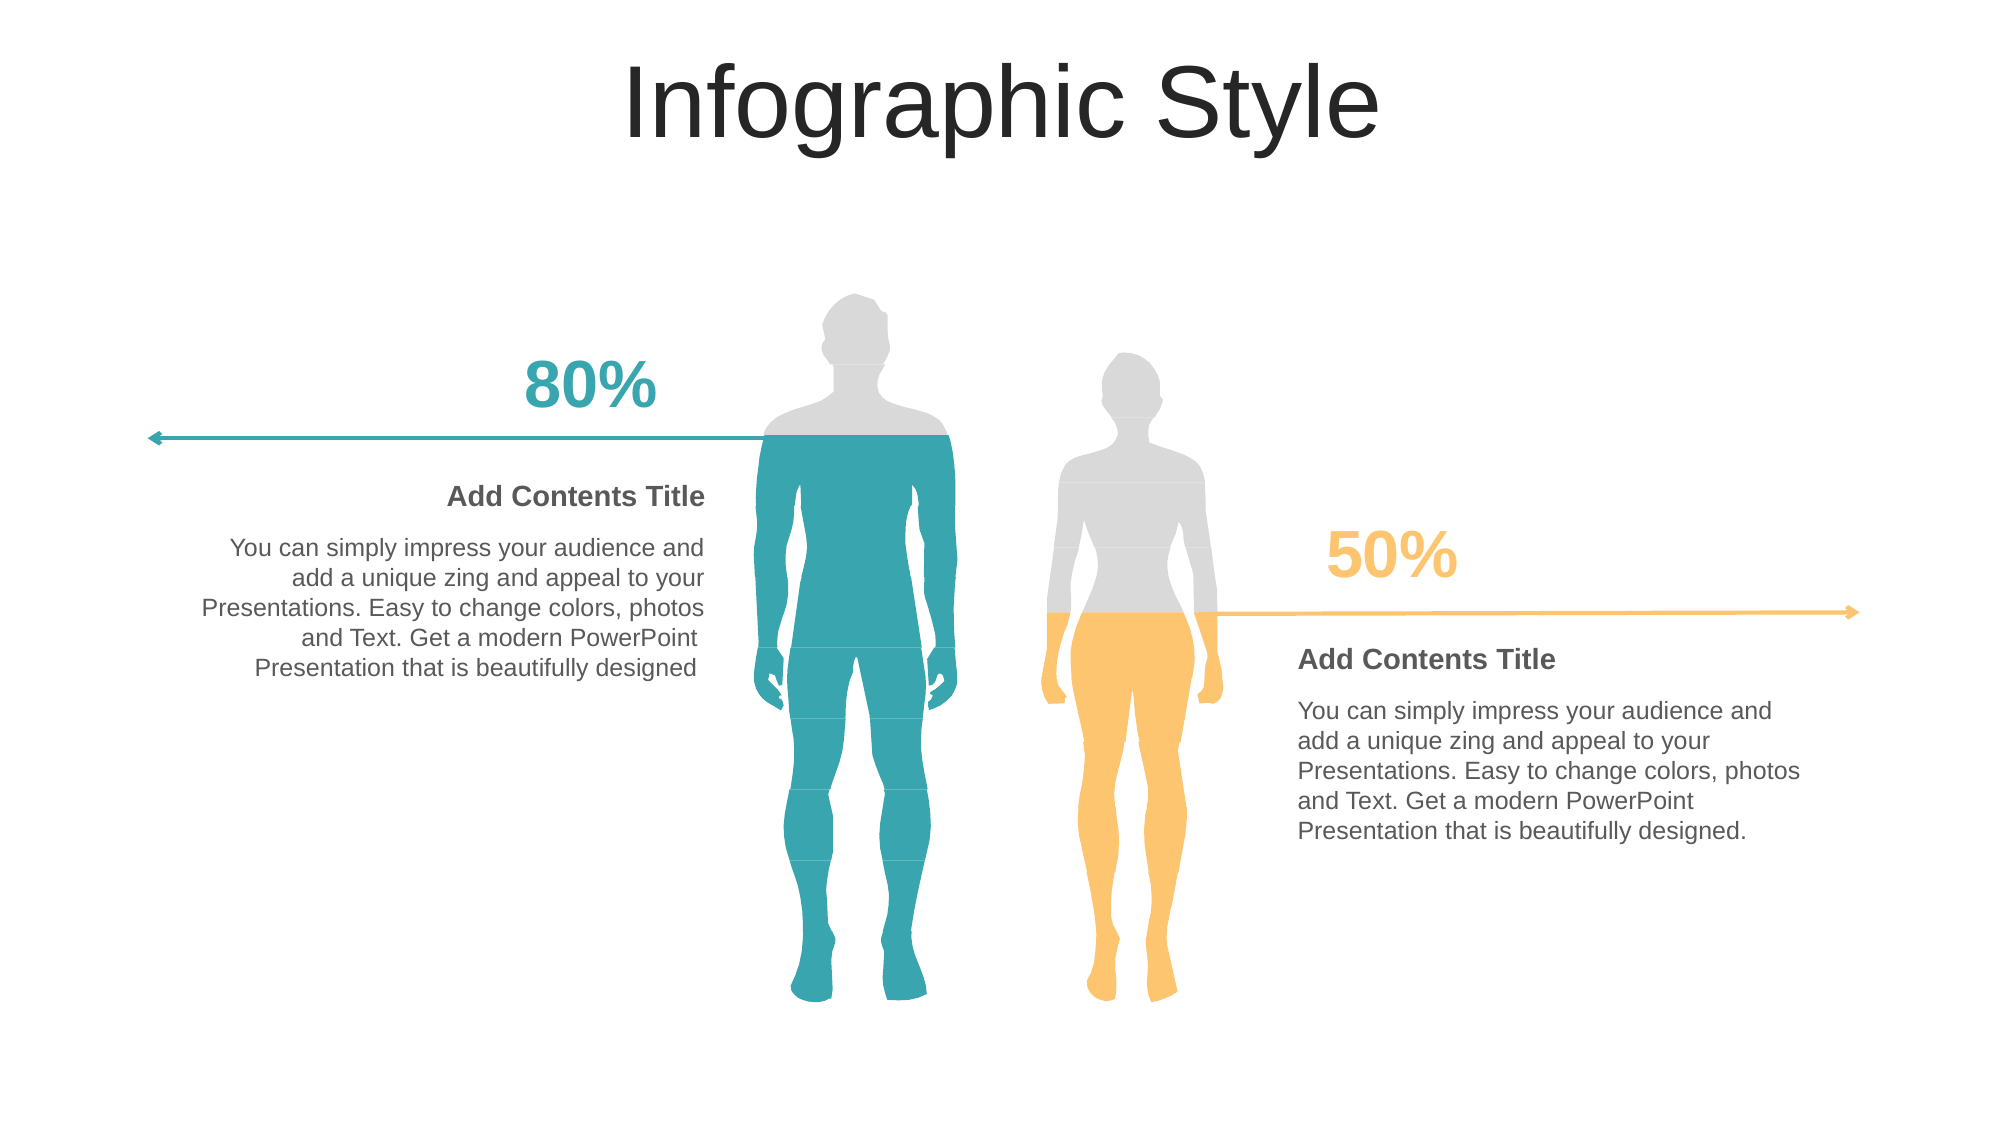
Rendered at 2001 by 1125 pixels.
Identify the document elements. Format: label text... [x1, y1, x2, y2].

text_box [1041, 352, 1224, 1003]
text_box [1282, 632, 1827, 854]
text_box 80% [487, 333, 695, 429]
list Infographic Style [53, 47, 1952, 166]
text_box 50% [1289, 503, 1496, 598]
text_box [177, 470, 721, 691]
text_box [753, 293, 958, 1003]
